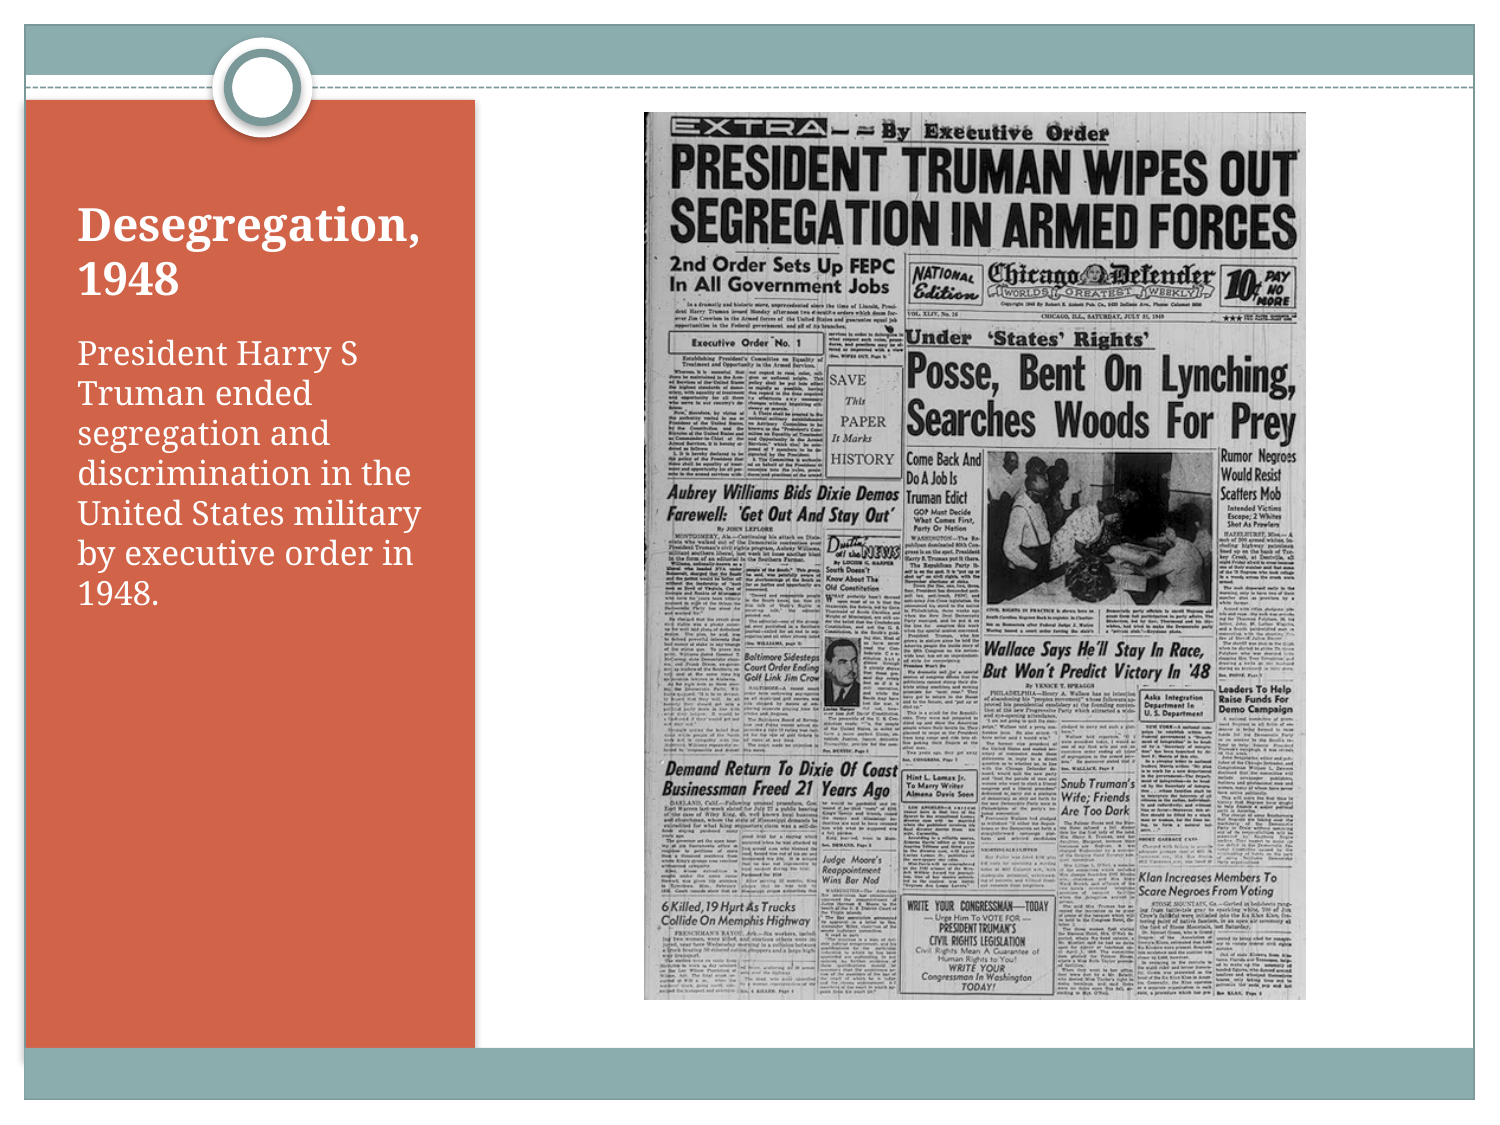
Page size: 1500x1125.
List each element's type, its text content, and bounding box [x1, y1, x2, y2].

title Desegregation, 1948 [62, 149, 450, 313]
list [643, 112, 1306, 1001]
list President Harry S Truman ended segregation and discrimination in the United States military by executive order in 1948. [62, 324, 450, 1005]
